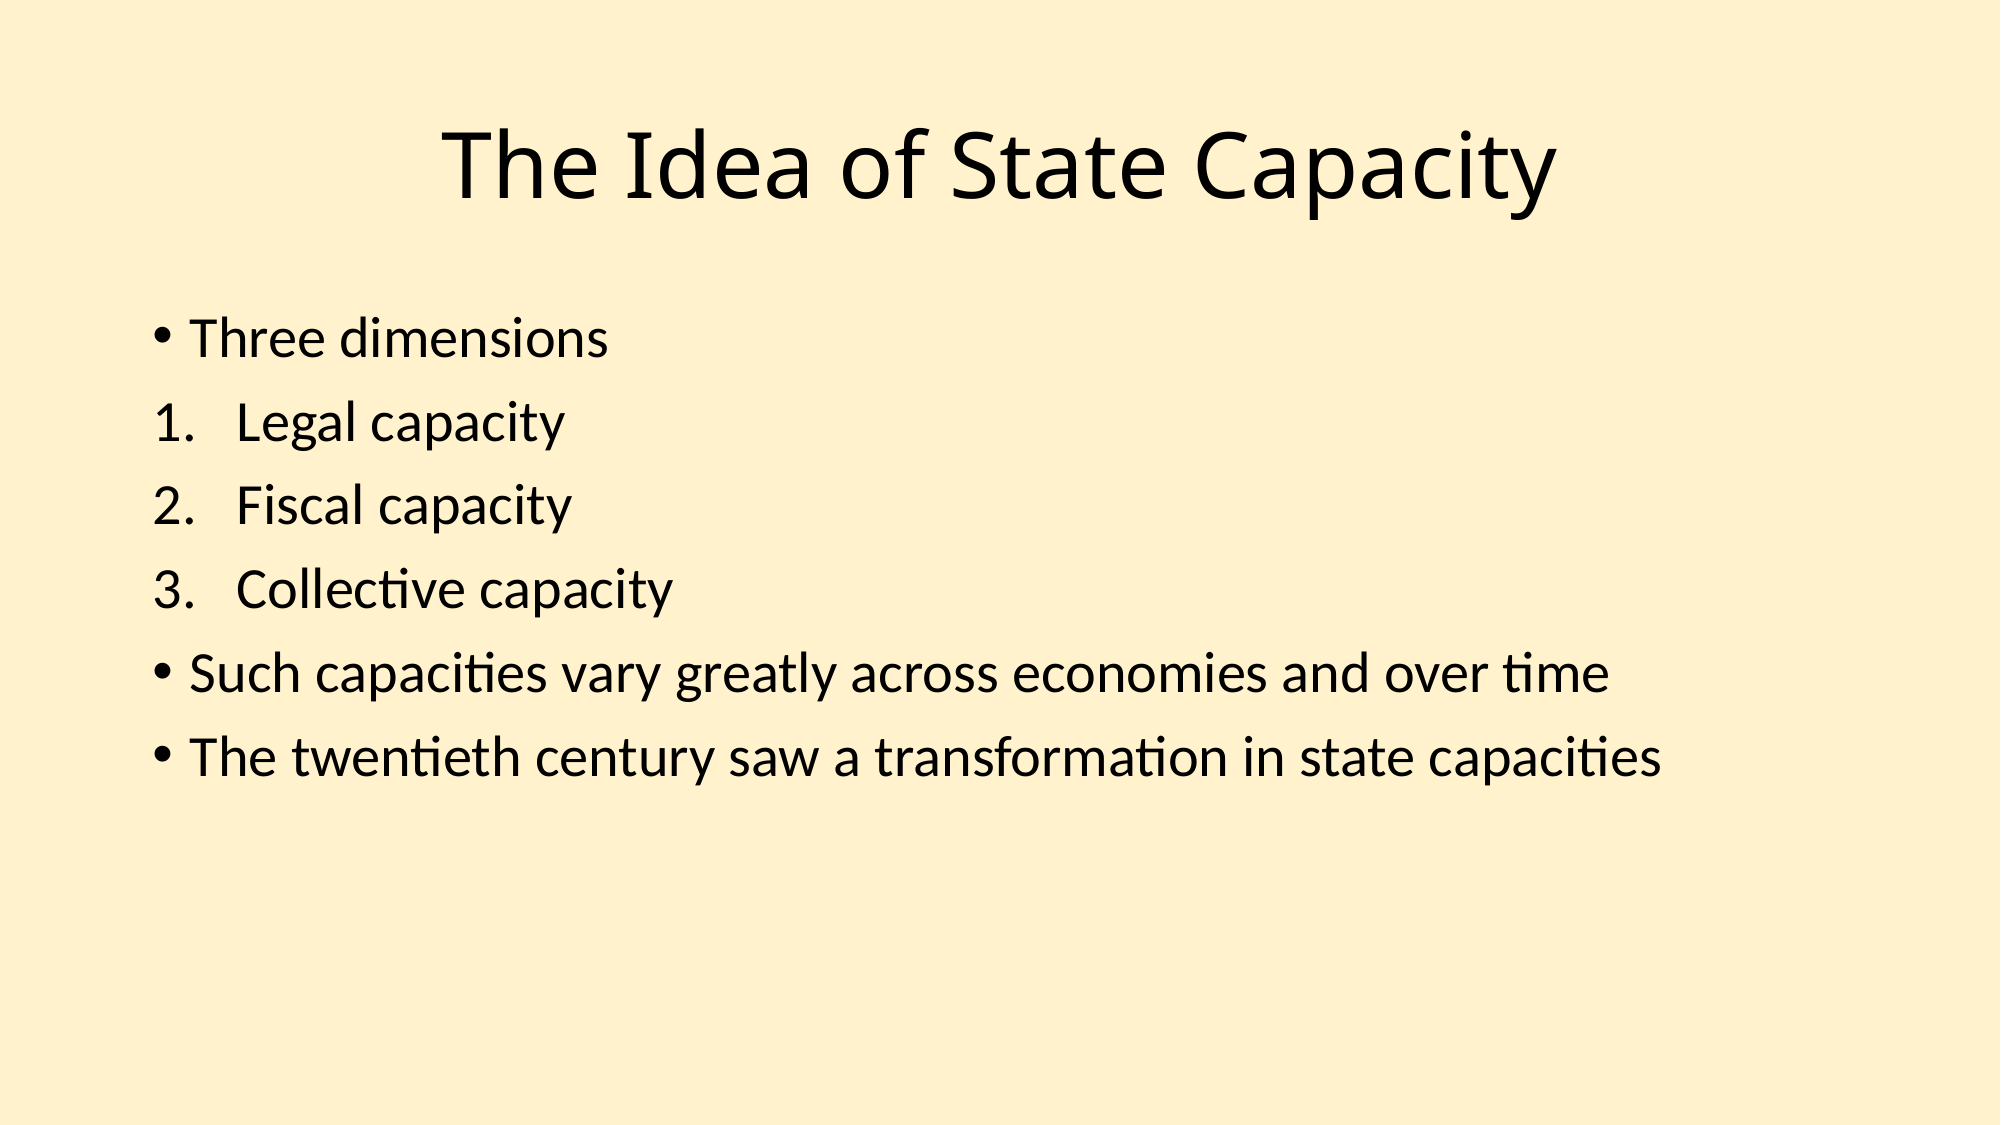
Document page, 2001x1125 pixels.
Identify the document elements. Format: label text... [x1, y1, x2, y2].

title The Idea of State Capacity [137, 59, 1863, 278]
list Three dimensions Legal capacity Fiscal capacity Collective capacity Such capacities vary greatly across economies and over time The twentieth century saw a transformation in state capacities [137, 299, 1863, 1014]
